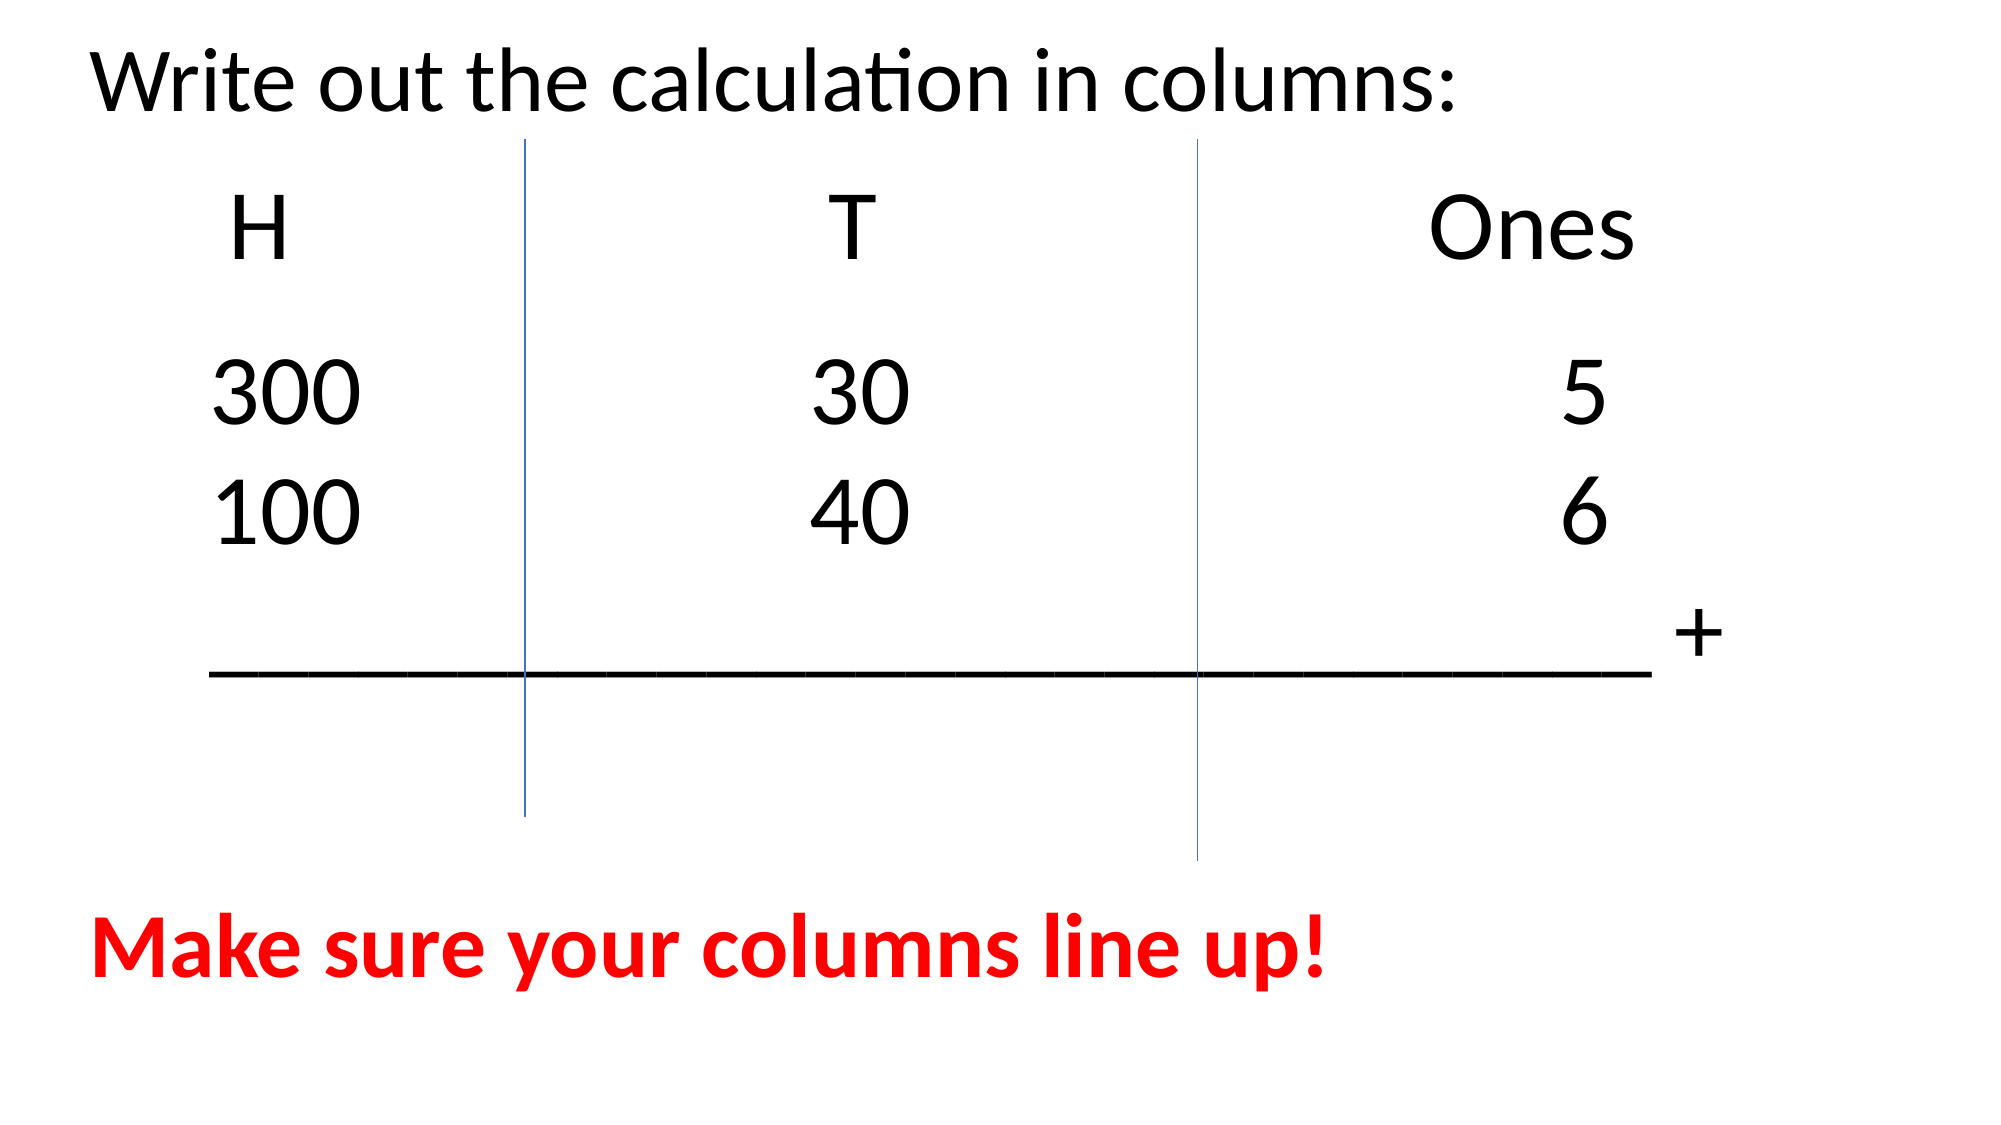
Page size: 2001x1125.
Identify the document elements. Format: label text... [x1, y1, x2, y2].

text_box H T Ones [526, 152, 1197, 287]
text_box H T Ones [1198, 152, 1670, 287]
text_box 300 30 5 100 40 6 _____________________________ + [1198, 317, 1826, 812]
text_box Make sure your columns line up! [75, 878, 1706, 1004]
text_box 300 30 5 100 40 6 _____________________________ + [195, 317, 524, 812]
text_box 300 30 5 100 40 6 _____________________________ + [526, 317, 1197, 812]
text_box Write out the calculation in columns: [75, 12, 1899, 138]
text_box H T Ones [214, 152, 524, 287]
